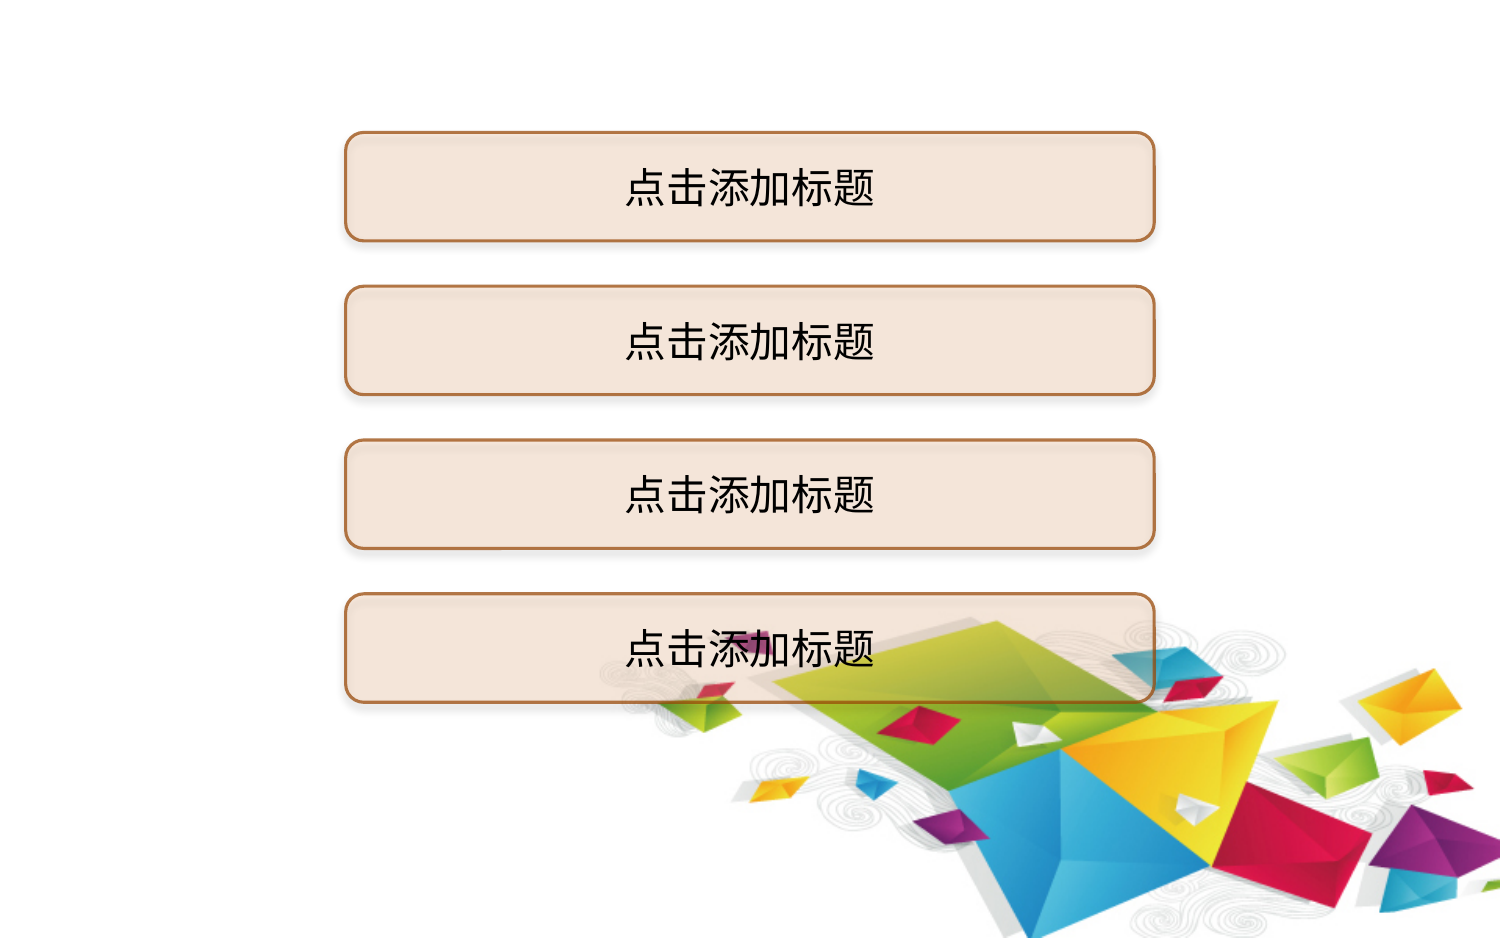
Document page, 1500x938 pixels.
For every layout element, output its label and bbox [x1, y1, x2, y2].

text_box [345, 121, 1155, 252]
text_box [345, 275, 1155, 406]
picture [0, 0, 1500, 938]
text_box [345, 583, 1155, 713]
text_box [345, 429, 1155, 559]
